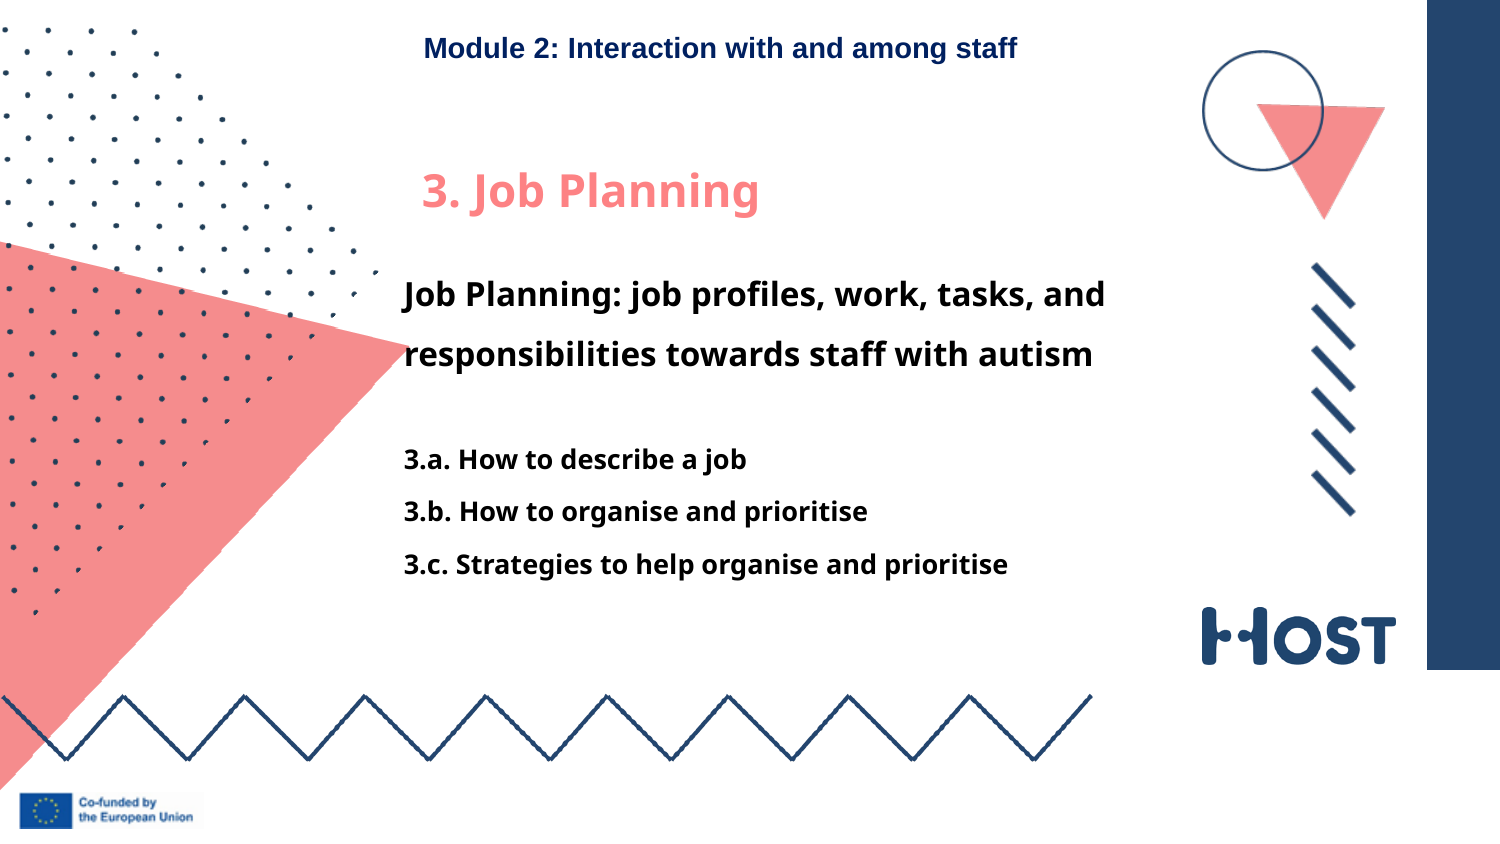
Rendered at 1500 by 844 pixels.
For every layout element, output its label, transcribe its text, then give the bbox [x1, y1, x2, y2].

picture [1212, 607, 1396, 665]
text_box 3. Job Planning [406, 139, 1281, 253]
picture [1202, 50, 1385, 220]
picture [0, 23, 1093, 844]
text_box Module 2: Interaction with and among staff [408, 10, 1136, 68]
list Job Planning: job profiles, work, tasks, and responsibilities towards staff with autism 3.a. How to describe a job 3.b. How to organise and prioritise 3.c. Strategies to help organise and prioritise [388, 238, 1212, 696]
picture [1310, 261, 1357, 519]
picture [1427, 0, 1500, 670]
